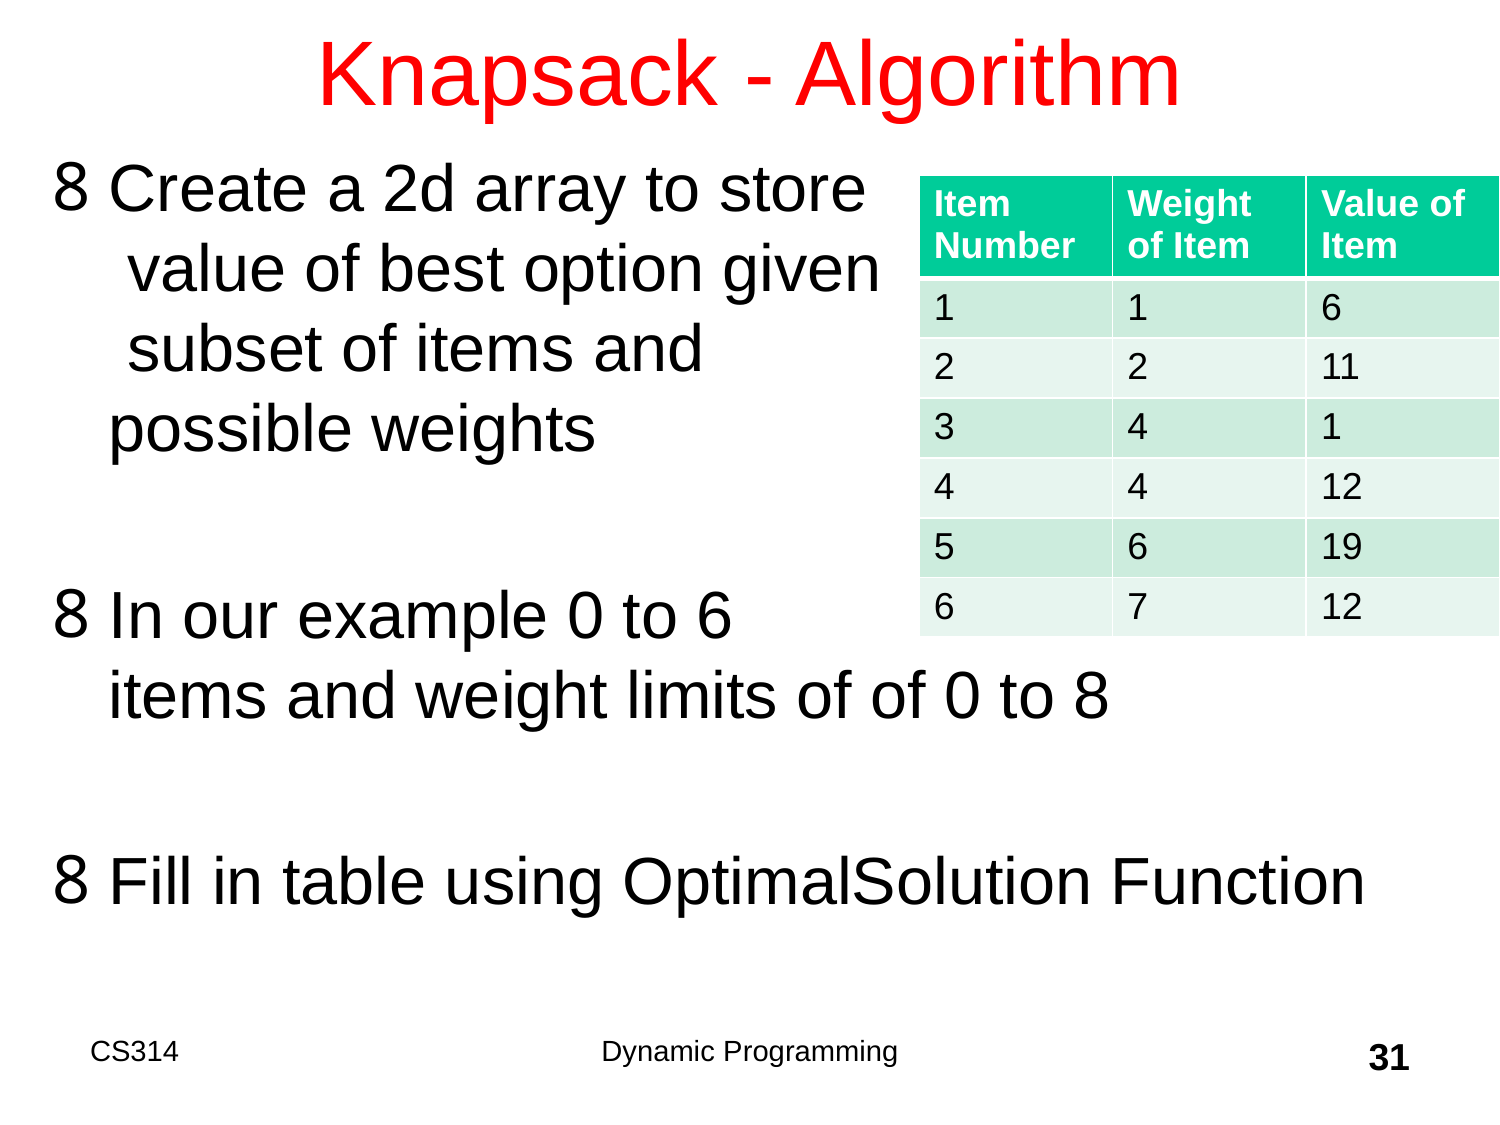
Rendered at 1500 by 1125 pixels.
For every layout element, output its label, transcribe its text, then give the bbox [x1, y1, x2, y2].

table_cell 2 [920, 339, 1112, 397]
table_cell 1 [1307, 399, 1499, 457]
table_cell 5 [920, 519, 1112, 577]
table_cell 12 [1307, 459, 1499, 517]
table_cell 12 [1307, 578, 1499, 636]
table_header Weight of Item [1113, 176, 1305, 276]
title Knapsack - Algorithm [112, 0, 1388, 137]
footer Dynamic Programming [462, 1024, 1038, 1101]
table_cell 6 [1113, 519, 1305, 577]
table_cell 19 [1307, 519, 1499, 577]
table_cell 2 [1113, 339, 1305, 397]
slide_number CS314 [74, 1024, 451, 1101]
table_cell 7 [1113, 578, 1305, 636]
slide_number 31 [1112, 1024, 1426, 1101]
table_cell 4 [1113, 399, 1305, 457]
table_cell 6 [1307, 281, 1499, 337]
table_cell 3 [920, 399, 1112, 457]
table_cell 1 [920, 281, 1112, 337]
table_cell 4 [920, 459, 1112, 517]
table_header Item Number [920, 176, 1112, 276]
list Create a 2d array to store value of best option given subset of items and possible weights In our example 0 to 6 items and weight limits of of 0 to 8 Fill in table using OptimalSolution Function [37, 137, 1463, 1038]
table_cell 1 [1113, 281, 1305, 337]
table_cell 11 [1307, 339, 1499, 397]
table_cell 4 [1113, 459, 1305, 517]
table_header Value of Item [1307, 176, 1499, 276]
table_cell 6 [920, 578, 1112, 636]
